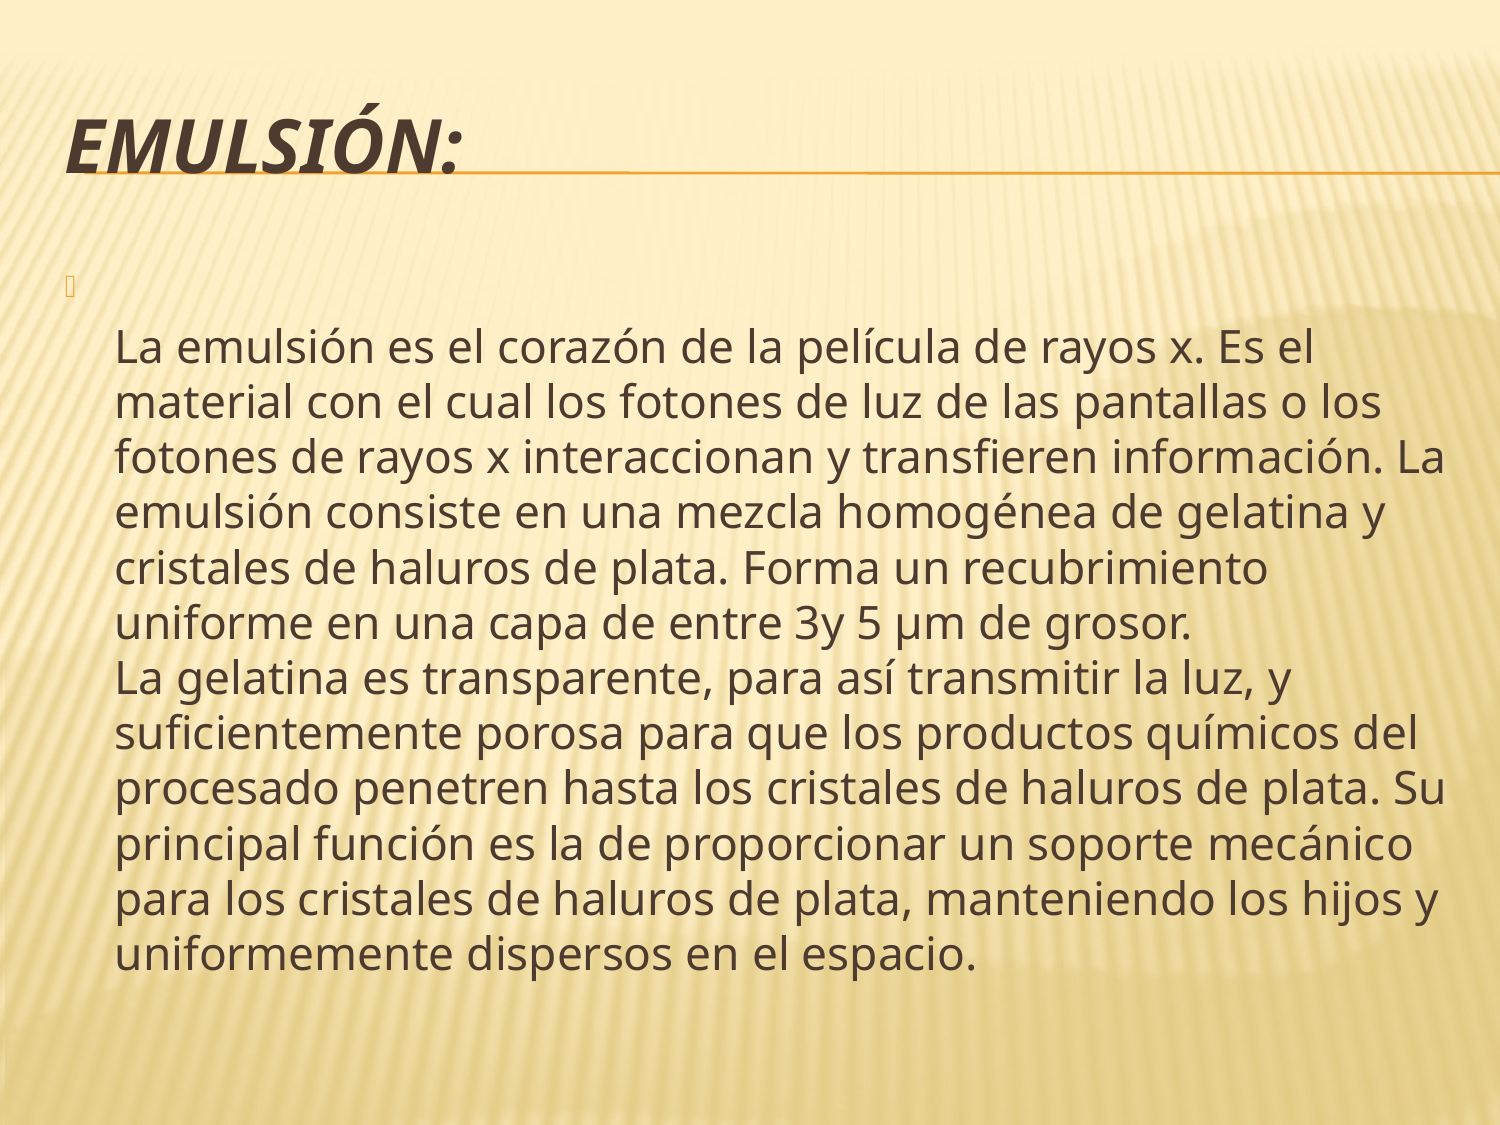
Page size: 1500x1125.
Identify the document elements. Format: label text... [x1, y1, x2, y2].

list La emulsión es el corazón de la película de rayos x. Es el material con el cual los fotones de luz de las pantallas o los fotones de rayos x interaccionan y transfieren información. La emulsión consiste en una mezcla homogénea de gelatina y cristales de haluros de plata. Forma un recubrimiento uniforme en una capa de entre 3y 5 µm de grosor. La gelatina es transparente, para así transmitir la luz, y suficientemente porosa para que los productos químicos del procesado penetren hasta los cristales de haluros de plata. Su principal función es la de proporcionar un soporte mecánico para los cristales de haluros de plata, manteniendo los hijos y uniformemente dispersos en el espacio. [50, 254, 1475, 998]
title Emulsión: [50, 75, 1475, 213]
